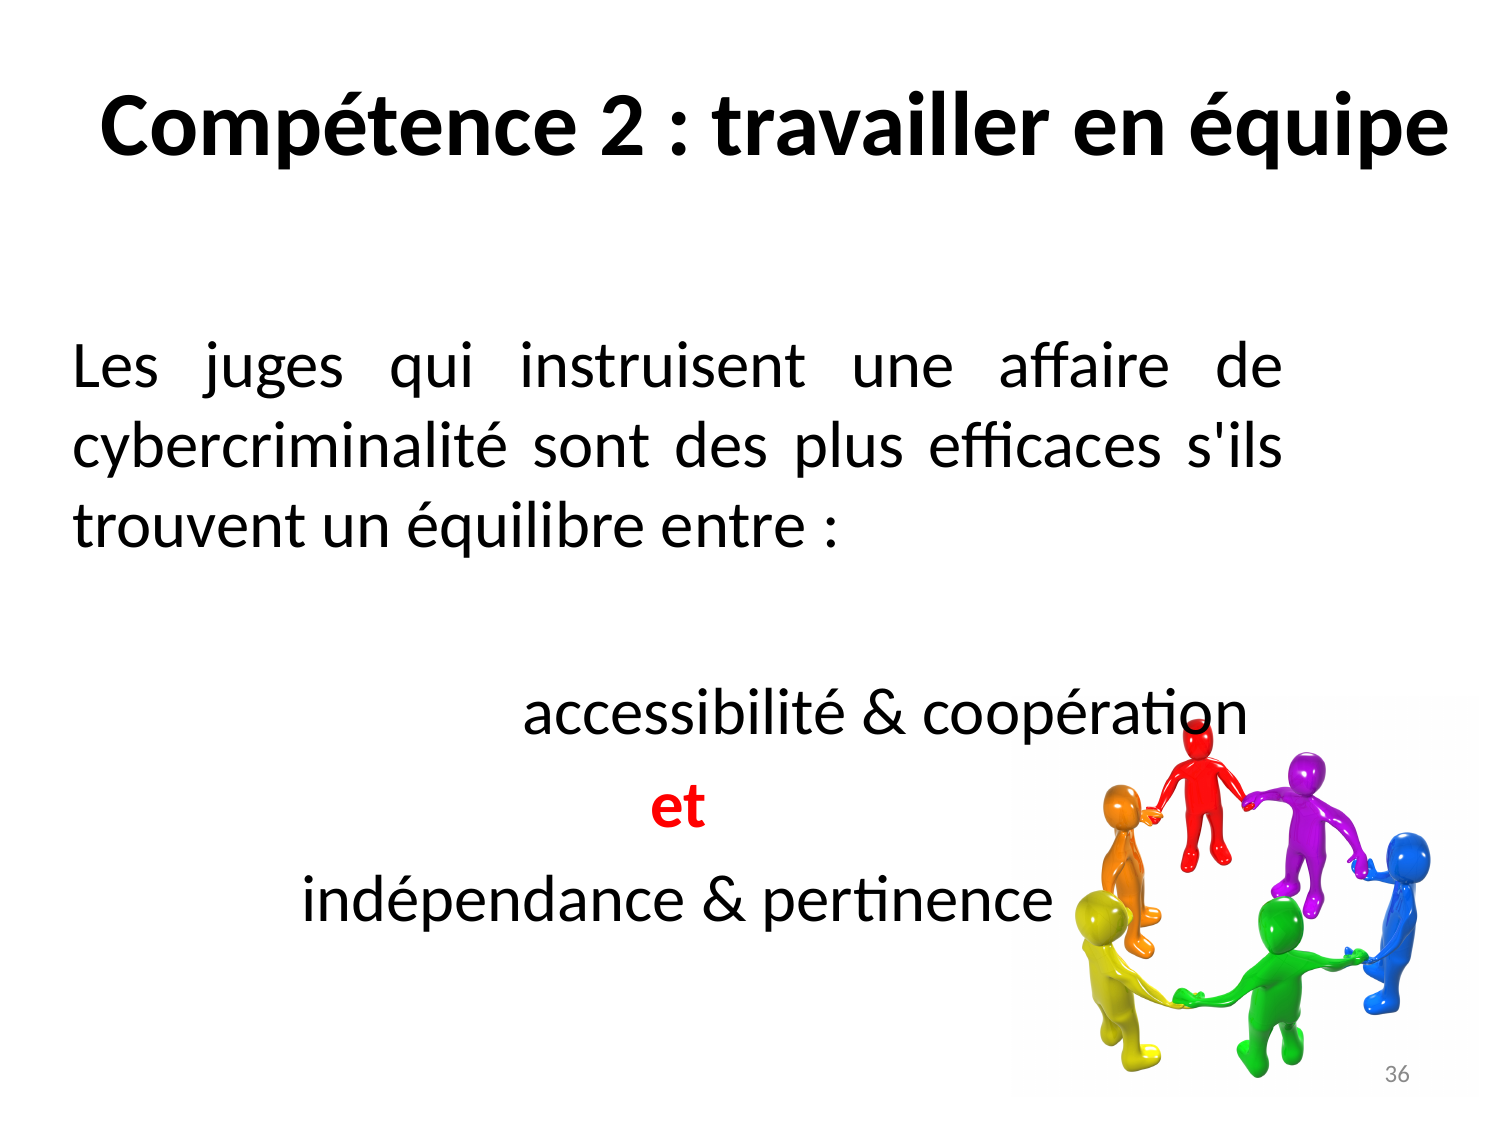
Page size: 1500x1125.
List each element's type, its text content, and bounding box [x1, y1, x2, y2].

picture [1011, 696, 1479, 1097]
text_box Les juges qui instruisent une affaire de cybercriminalité sont des plus efficaces s'ils trouvent un équilibre entre : accessibilité & coopération et indépendance & pertinence [57, 220, 1300, 1097]
title Compétence 2 : travailler en équipe [75, 24, 1479, 213]
